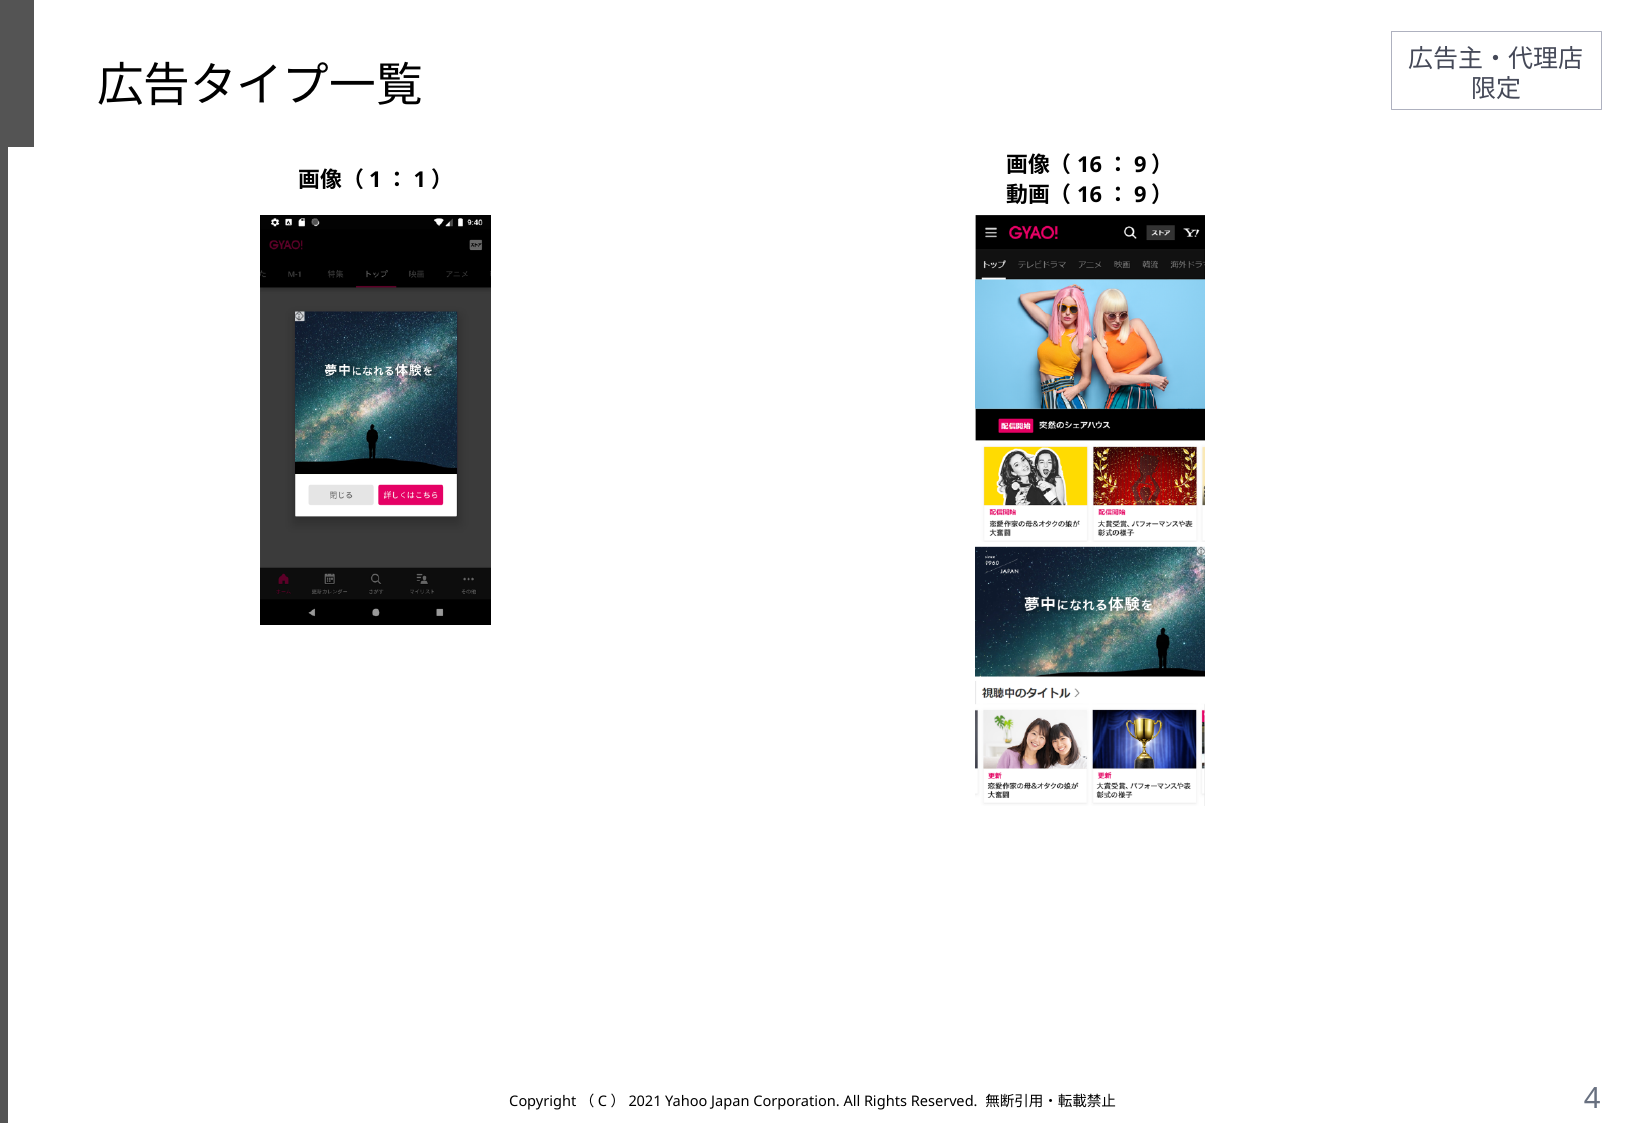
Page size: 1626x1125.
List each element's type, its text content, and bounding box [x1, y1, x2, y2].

footer Copyright（C）2021 Yahoo Japan Corporation. All Rights Reserved. 無断引用・転載禁止 [458, 1070, 1167, 1125]
picture [974, 215, 1206, 806]
title 広告タイプ一覧 [82, 47, 1510, 119]
text_box 画像（16：9） 動画（16：9） [991, 138, 1189, 213]
picture [260, 215, 491, 625]
text_box 画像（1：1） [283, 154, 468, 200]
